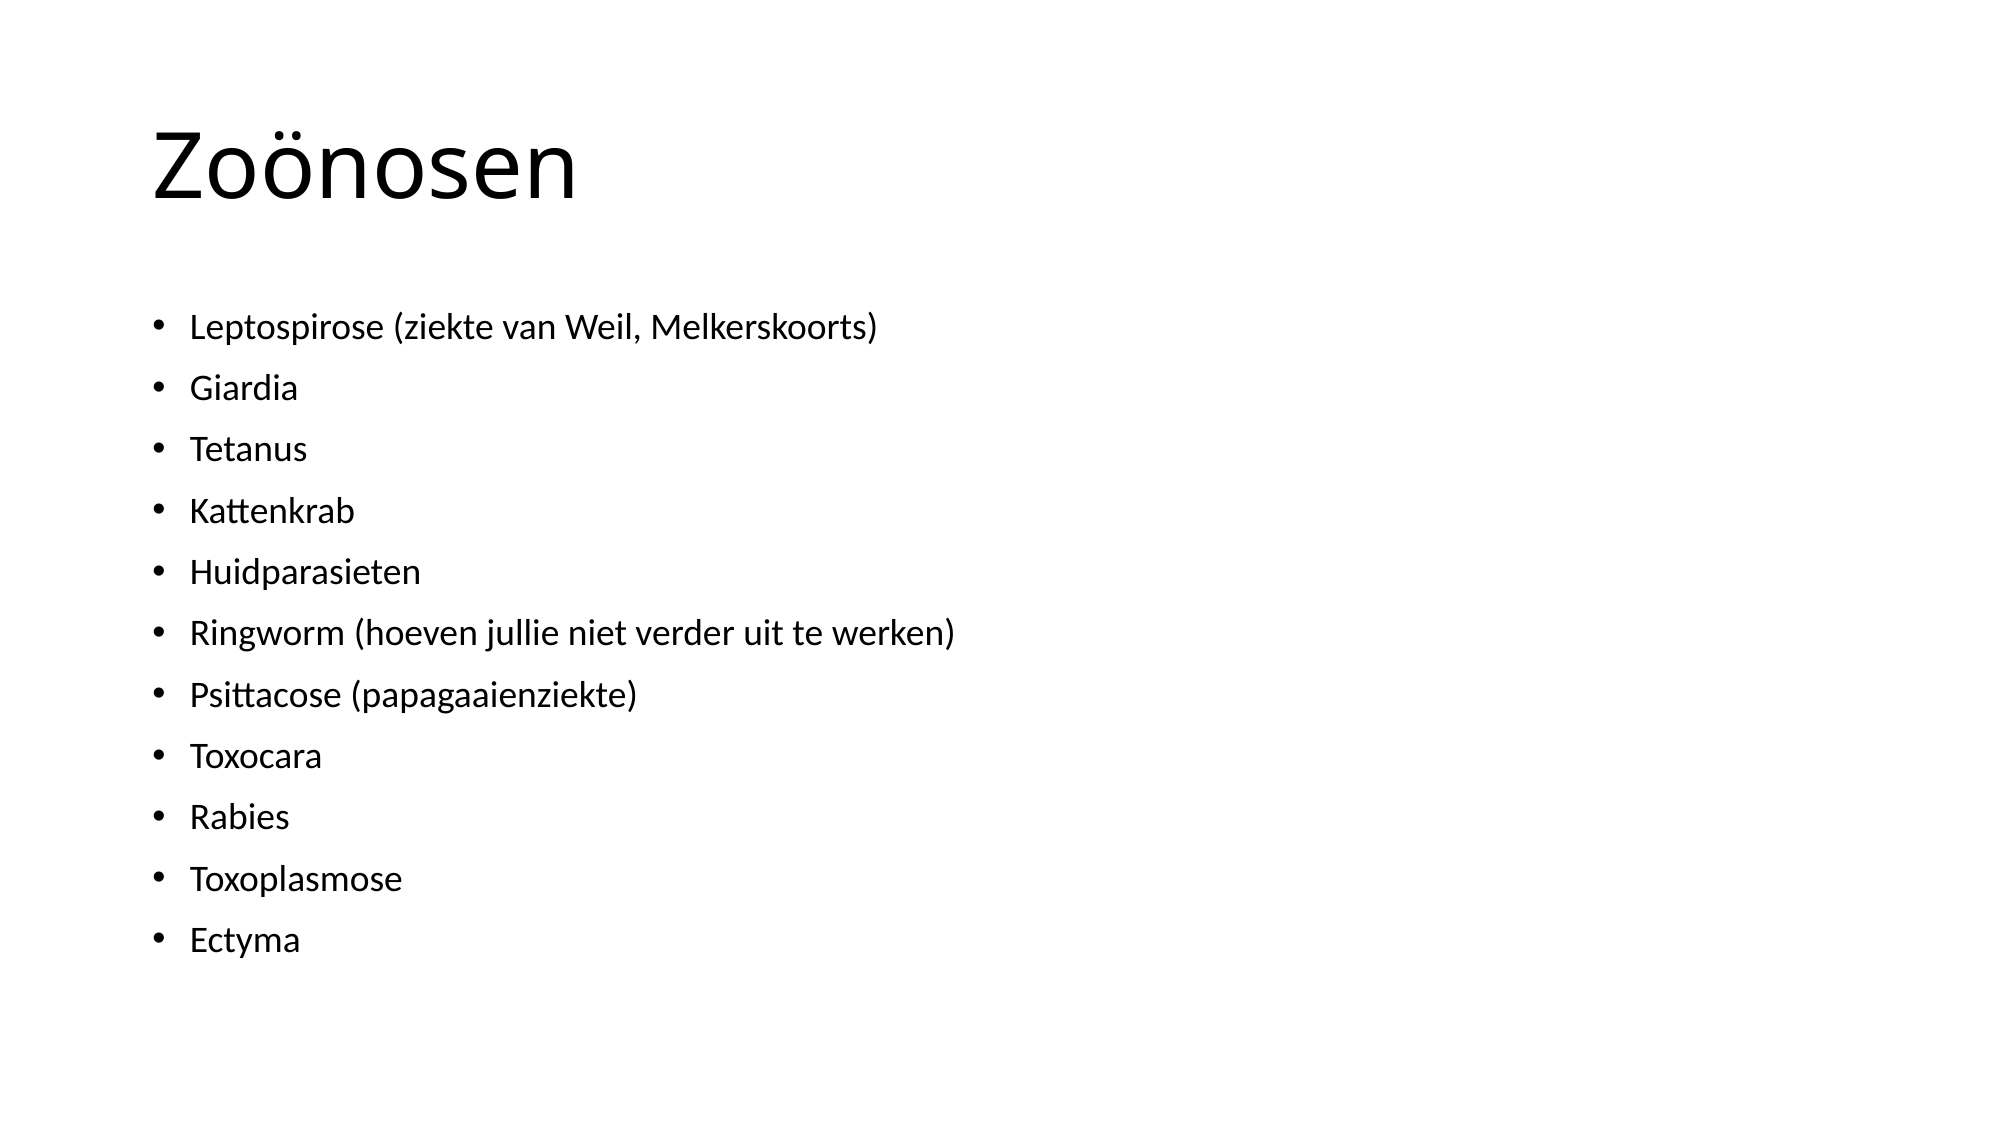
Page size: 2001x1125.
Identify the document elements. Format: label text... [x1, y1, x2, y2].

title Zoönosen [137, 59, 1863, 278]
list Leptospirose (ziekte van Weil, Melkerskoorts) Giardia Tetanus Kattenkrab Huidparasieten Ringworm (hoeven jullie niet verder uit te werken) Psittacose (papagaaienziekte) Toxocara Rabies Toxoplasmose Ectyma [137, 299, 1863, 1014]
